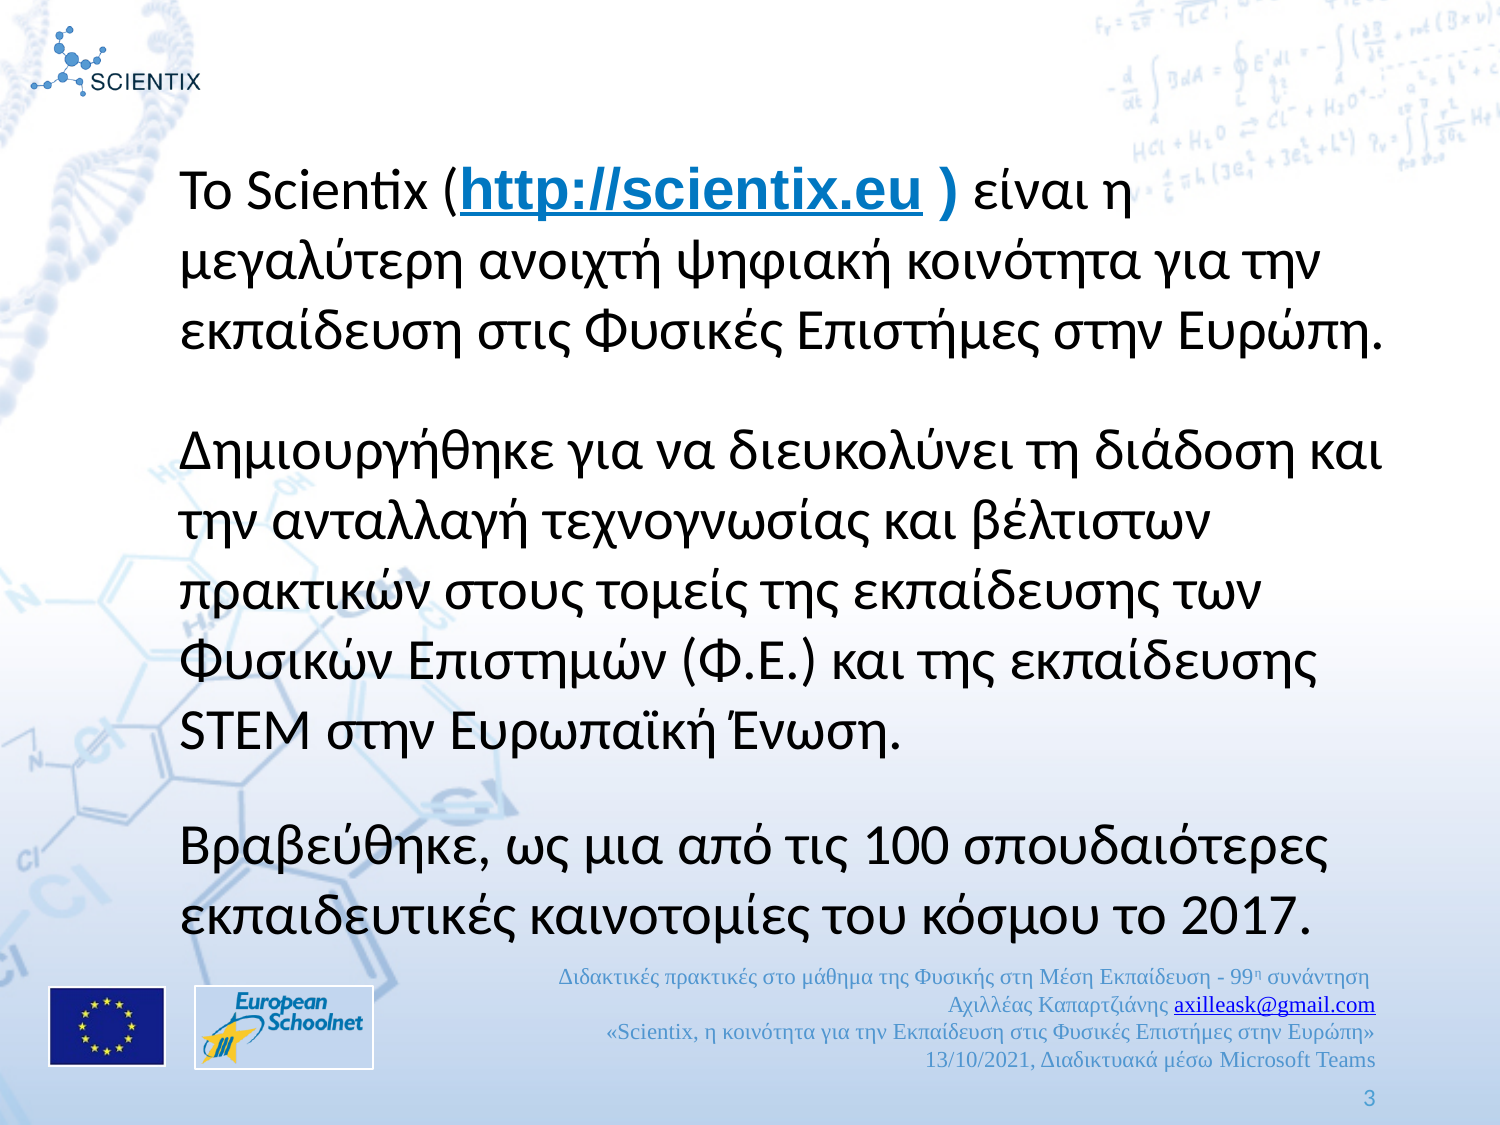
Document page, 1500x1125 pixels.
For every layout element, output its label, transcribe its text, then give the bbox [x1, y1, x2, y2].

picture [0, 0, 1500, 1125]
text_box To Scientix (http://scientix.eu ) είναι η μεγαλύτερη ανοιχτή ψηφιακή κοινότητα για την εκπαίδευση στις Φυσικές Επιστήμες στην Ευρώπη. Δημιουργήθηκε για να διευκολύνει τη διάδοση και την ανταλλαγή τεχνογνωσίας και βέλτιστων πρακτικών στους τομείς της εκπαίδευσης των Φυσικών Επιστημών (Φ.Ε.) και της εκπαίδευσης STEM στην Ευρωπαϊκή Ένωση. Βραβεύθηκε, ως μια από τις 100 σπουδαιότερες εκπαιδευτικές καινοτομίες του κόσμου το 2017. [165, 143, 1445, 1024]
